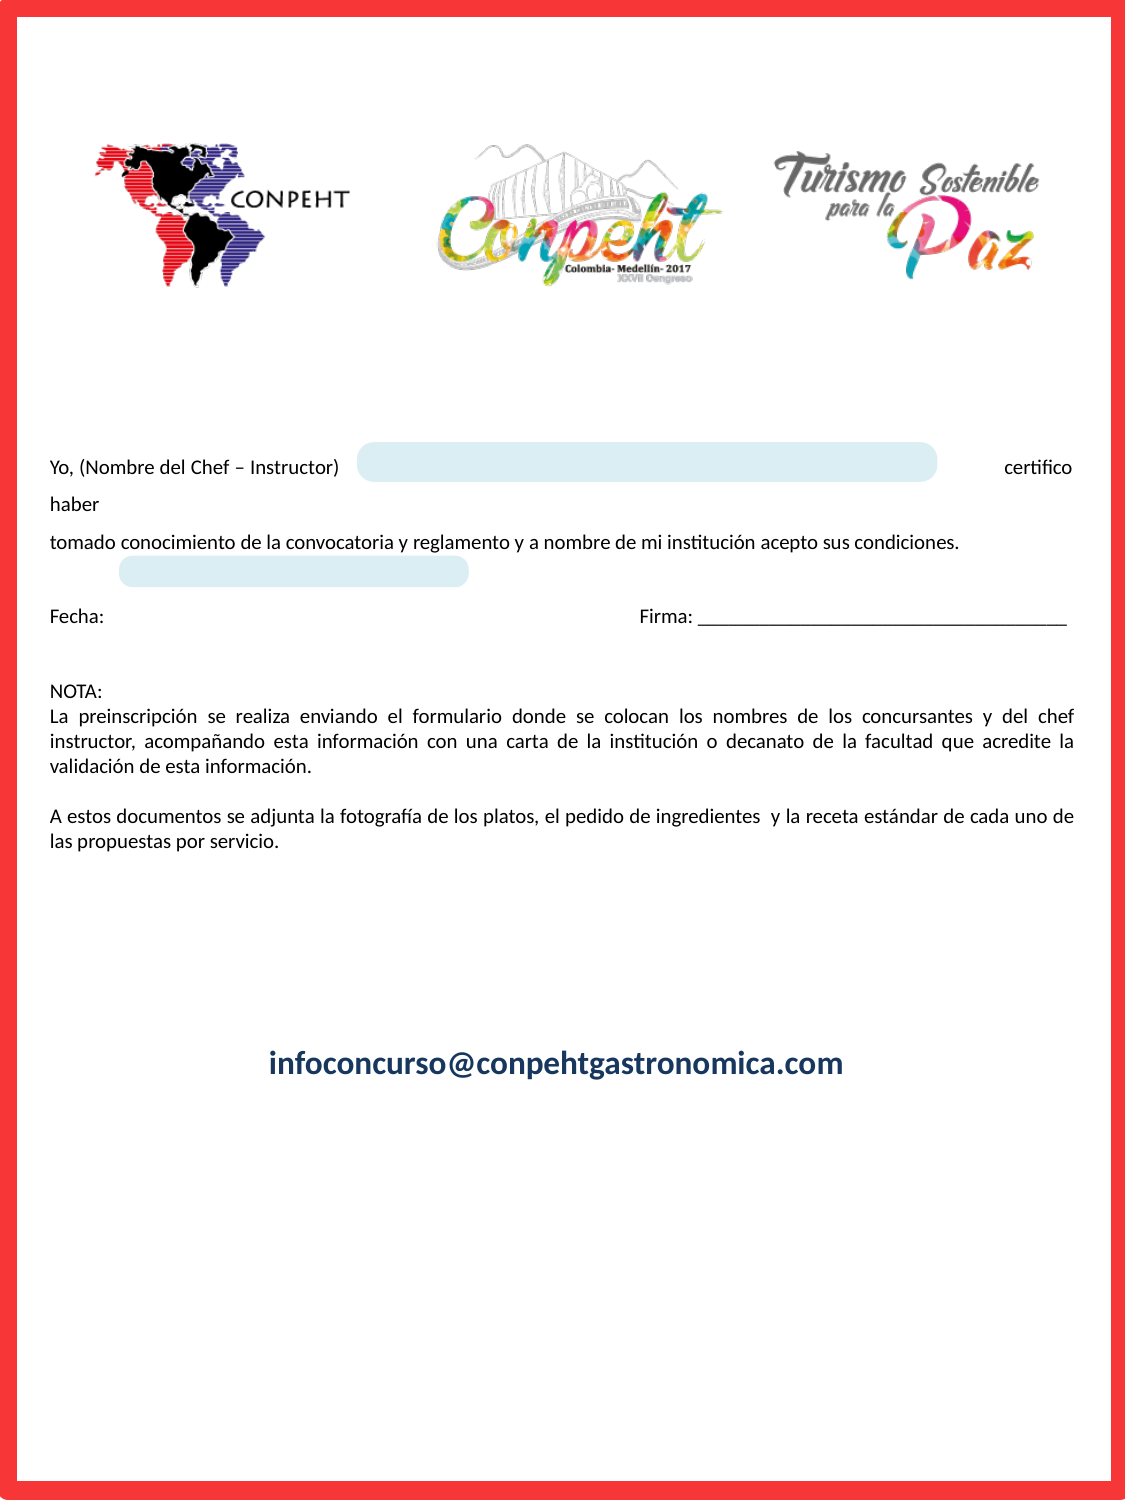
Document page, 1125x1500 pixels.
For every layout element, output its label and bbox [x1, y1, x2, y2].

picture [78, 135, 1050, 297]
text_box [6, 6, 1122, 1493]
